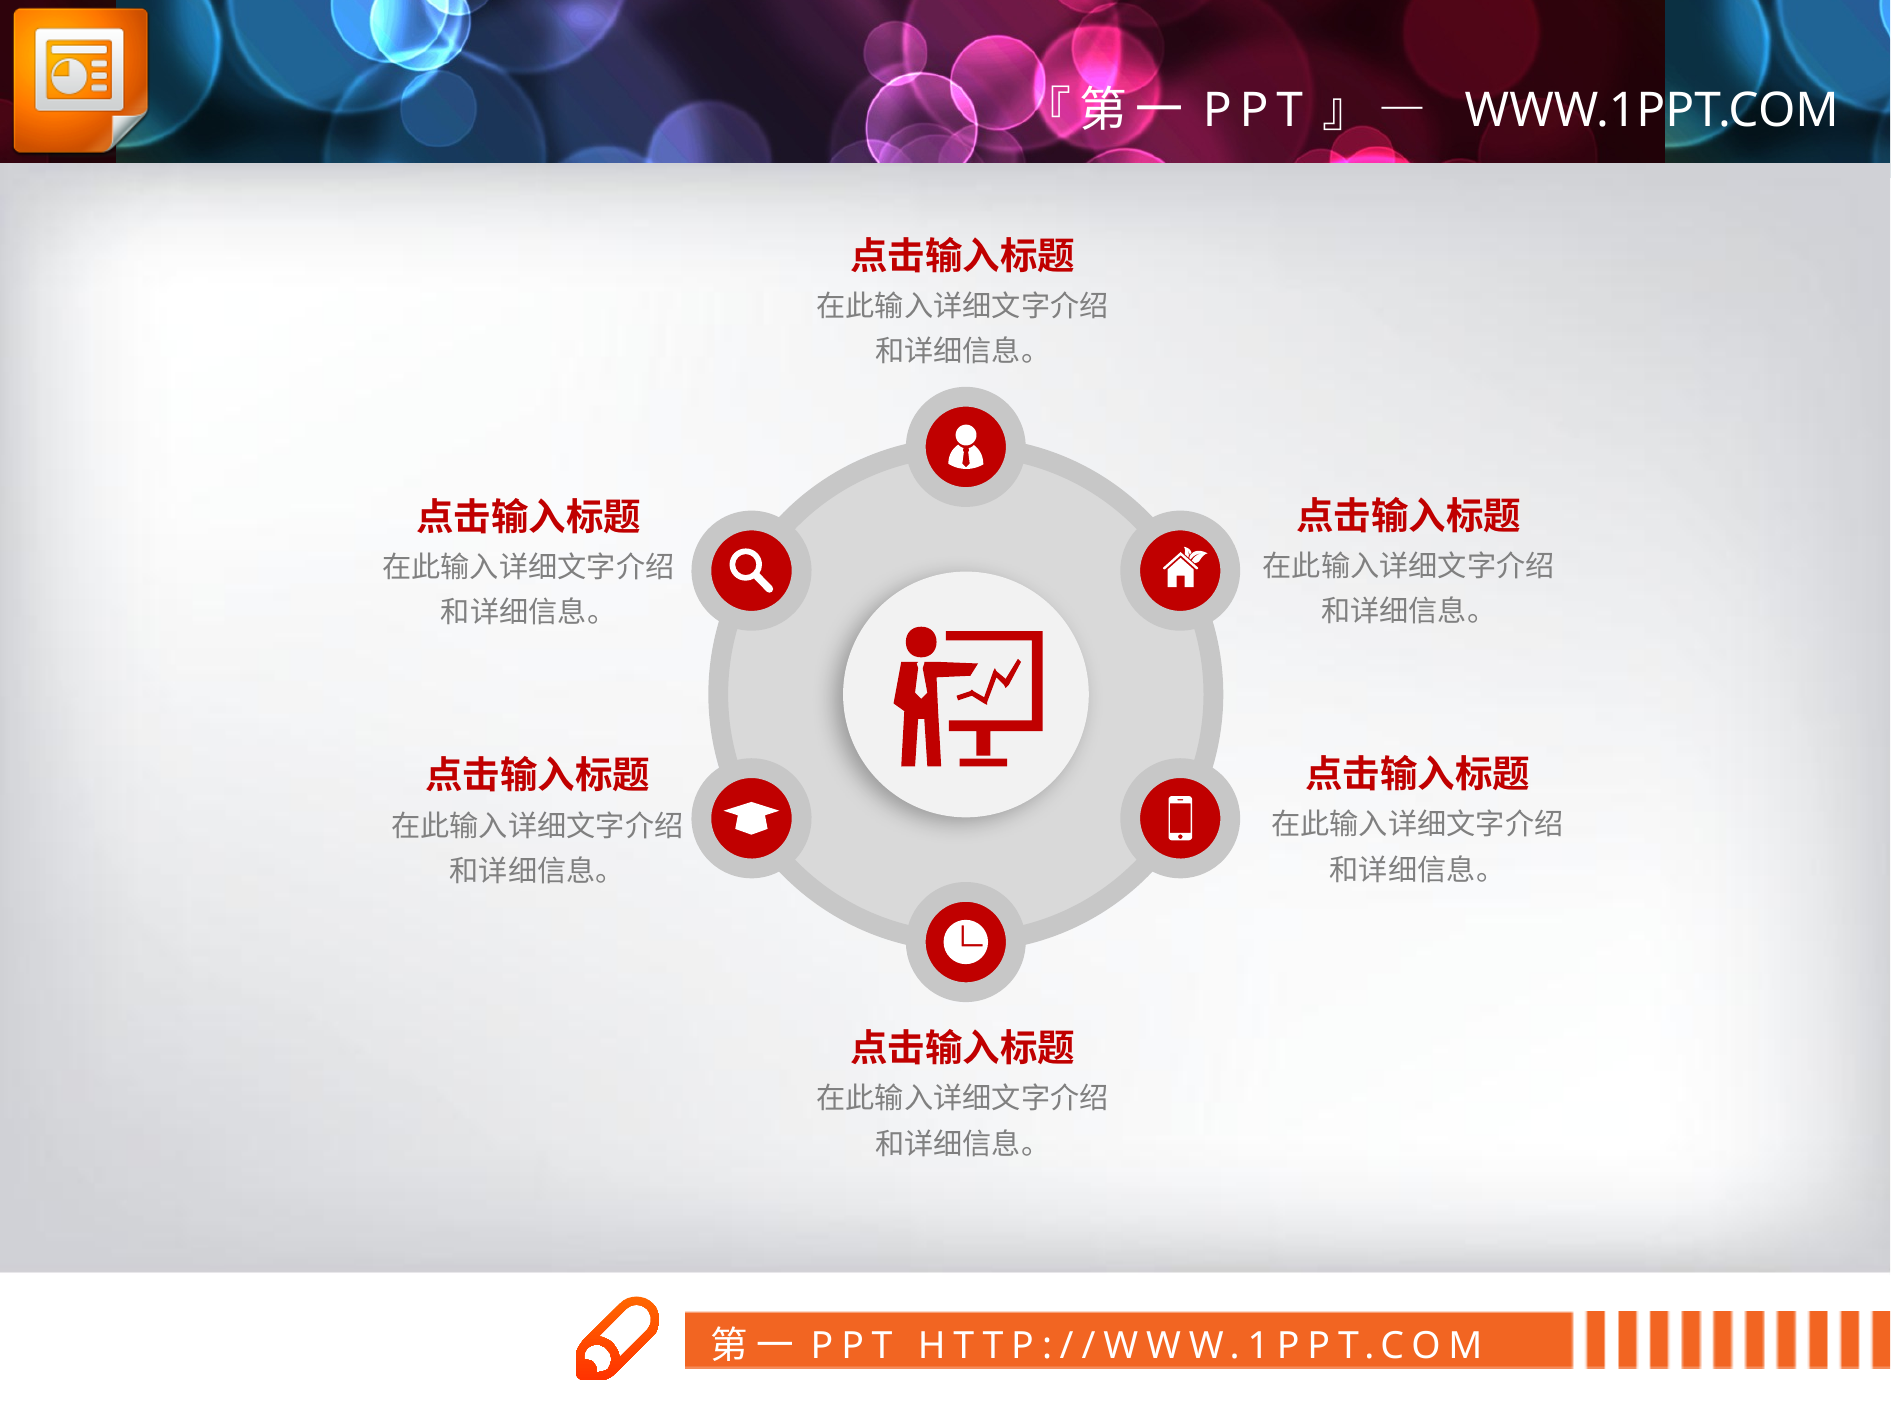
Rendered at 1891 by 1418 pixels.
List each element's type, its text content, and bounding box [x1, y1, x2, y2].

text_box [843, 571, 1089, 818]
text_box [905, 626, 937, 658]
text_box [959, 758, 1008, 767]
text_box 点击输入标题 在此输入详细文字介绍 和详细信息。 [367, 485, 690, 636]
picture [685, 1311, 1891, 1369]
text_box [945, 631, 1043, 756]
text_box [718, 454, 1214, 935]
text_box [915, 891, 1017, 993]
text_box 点击输入标题 在此输入详细文字介绍 和详细信息。 [1247, 484, 1570, 635]
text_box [915, 396, 1017, 498]
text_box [1129, 767, 1231, 869]
text_box [893, 661, 979, 767]
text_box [1129, 520, 1231, 622]
text_box 点击输入标题 在此输入详细文字介绍 和详细信息。 [801, 1017, 1124, 1168]
text_box 点击输入标题 在此输入详细文字介绍 和详细信息。 [376, 744, 699, 895]
text_box 点击输入标题 在此输入详细文字介绍 和详细信息。 [801, 224, 1124, 375]
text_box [701, 520, 802, 622]
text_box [701, 767, 802, 869]
picture [0, 0, 1891, 1275]
text_box 点击输入标题 在此输入详细文字介绍 和详细信息。 [1256, 742, 1579, 894]
